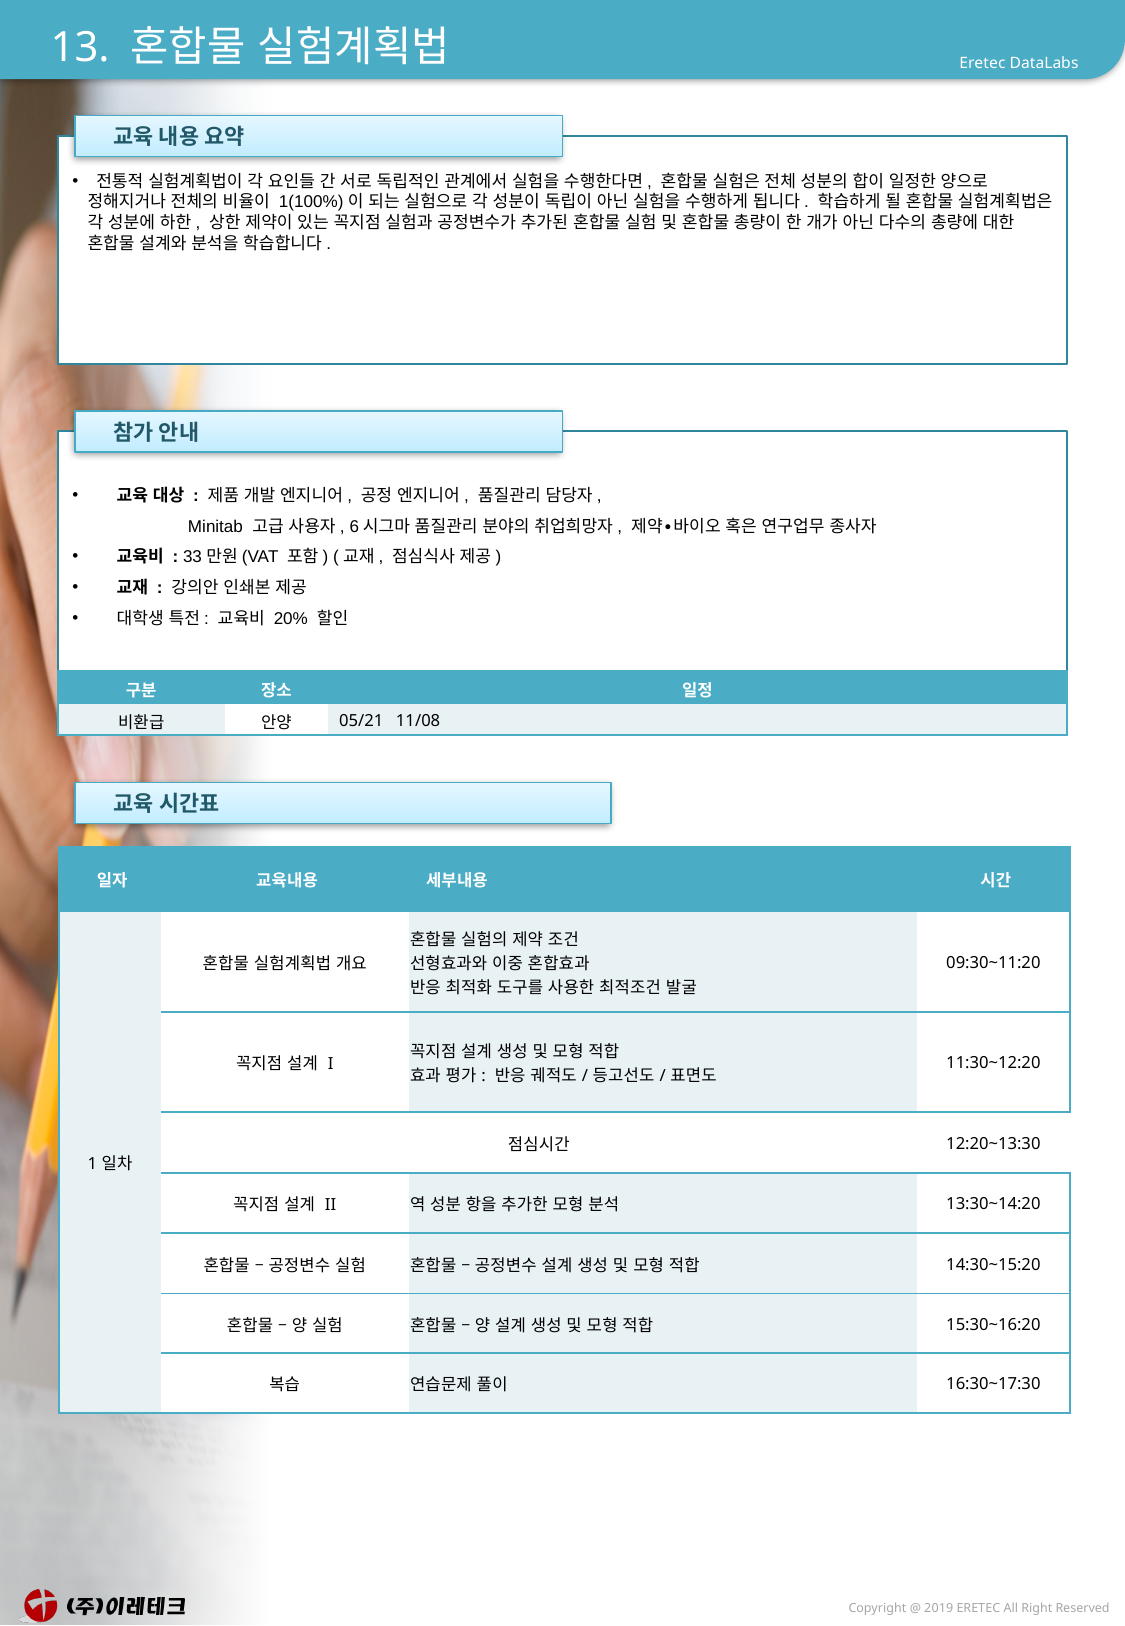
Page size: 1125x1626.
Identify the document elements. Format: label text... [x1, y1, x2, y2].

table_header 세부내용 [409, 848, 917, 911]
table_cell 1일차 [60, 912, 161, 1412]
table_header 교육내용 [161, 848, 409, 911]
text_box 교육 내용 요약 [74, 115, 563, 157]
table_cell 혼합물 – 양 설계 생성 및 모형 적합 [409, 1294, 917, 1352]
picture [0, 48, 1125, 1625]
table_cell 역 성분 항을 추가한 모형 분석 [409, 1174, 917, 1232]
table_cell 11:30~12:20 [917, 1013, 1069, 1111]
text_box [55, 134, 1070, 366]
title 13. 혼합물 실험계획법 [35, 10, 1094, 81]
table_cell 12:20~13:30 [917, 1113, 1070, 1172]
text_box 교육 대상 : 제품 개발 엔지니어, 공정 엔지니어, 품질관리 담당자, Minitab 고급 사용자, 6시그마 품질관리 분야의 취업희망자, 제약∙바이오 혹은 연구업무 종사자 교육비 : 33만원(VAT 포함) (교재, 점심식사 제공) 교재 : 강의안 인쇄본 제공 대학생 특전: 교육비 20% 할인 [57, 466, 1068, 636]
table_cell 혼합물 – 공정변수 실험 [161, 1234, 409, 1293]
table_cell 05/21 11/08 [328, 704, 1066, 734]
table_cell 14:30~15:20 [917, 1234, 1069, 1293]
table_cell 비환급 [59, 704, 225, 734]
table_header 일정 [328, 672, 1066, 702]
table_cell 점심시간 [161, 1113, 917, 1172]
table_cell 복습 [161, 1354, 409, 1412]
table_cell 15:30~16:20 [917, 1294, 1069, 1352]
table_cell 16:30~17:30 [917, 1354, 1069, 1412]
table_header 일자 [60, 848, 161, 911]
table_cell 혼합물 – 양 실험 [161, 1294, 409, 1352]
table_cell 09:30~11:20 [917, 912, 1069, 1011]
text_box [55, 429, 1070, 700]
table_cell 꼭지점 설계 생성 및 모형 적합 효과 평가: 반응 궤적도/등고선도/표면도 [409, 1013, 917, 1111]
table_header 구분 [59, 672, 225, 702]
table_cell 13:30~14:20 [917, 1174, 1069, 1232]
text_box 전통적 실험계획법이 각 요인들 간 서로 독립적인 관계에서 실험을 수행한다면, 혼합물 실험은 전체 성분의 합이 일정한 양으로 정해지거나 전체의 비율이 1(100%)이 되는 실험으로 각 성분이 독립이 아닌 실험을 수행하게 됩니다. 학습하게 될 혼합물 실험계획법은 각 성분에 하한, 상한 제약이 있는 꼭지점 실험과 공정변수가 추가된 혼합물 실험 및 혼합물 총량이 한 개가 아닌 다수의 총량에 대한 혼합물 설계와 분석을 학습합니다. [57, 162, 1068, 260]
table_cell 꼭지점 설계 I [161, 1013, 409, 1111]
table_header 장소 [225, 672, 328, 702]
table_header 시간 [917, 848, 1069, 911]
table_cell 혼합물 실험의 제약 조건 선형효과와 이중 혼합효과 반응 최적화 도구를 사용한 최적조건 발굴 [409, 912, 917, 1011]
text_box 참가 안내 [74, 410, 563, 453]
table_cell 안양 [225, 704, 328, 734]
text_box 교육 시간표 [74, 782, 612, 824]
table_cell 꼭지점 설계 II [161, 1174, 409, 1232]
table_cell 연습문제 풀이 [409, 1354, 917, 1412]
table_cell 혼합물 – 공정변수 설계 생성 및 모형 적합 [409, 1234, 917, 1293]
table_cell 혼합물 실험계획법 개요 [161, 912, 409, 1011]
